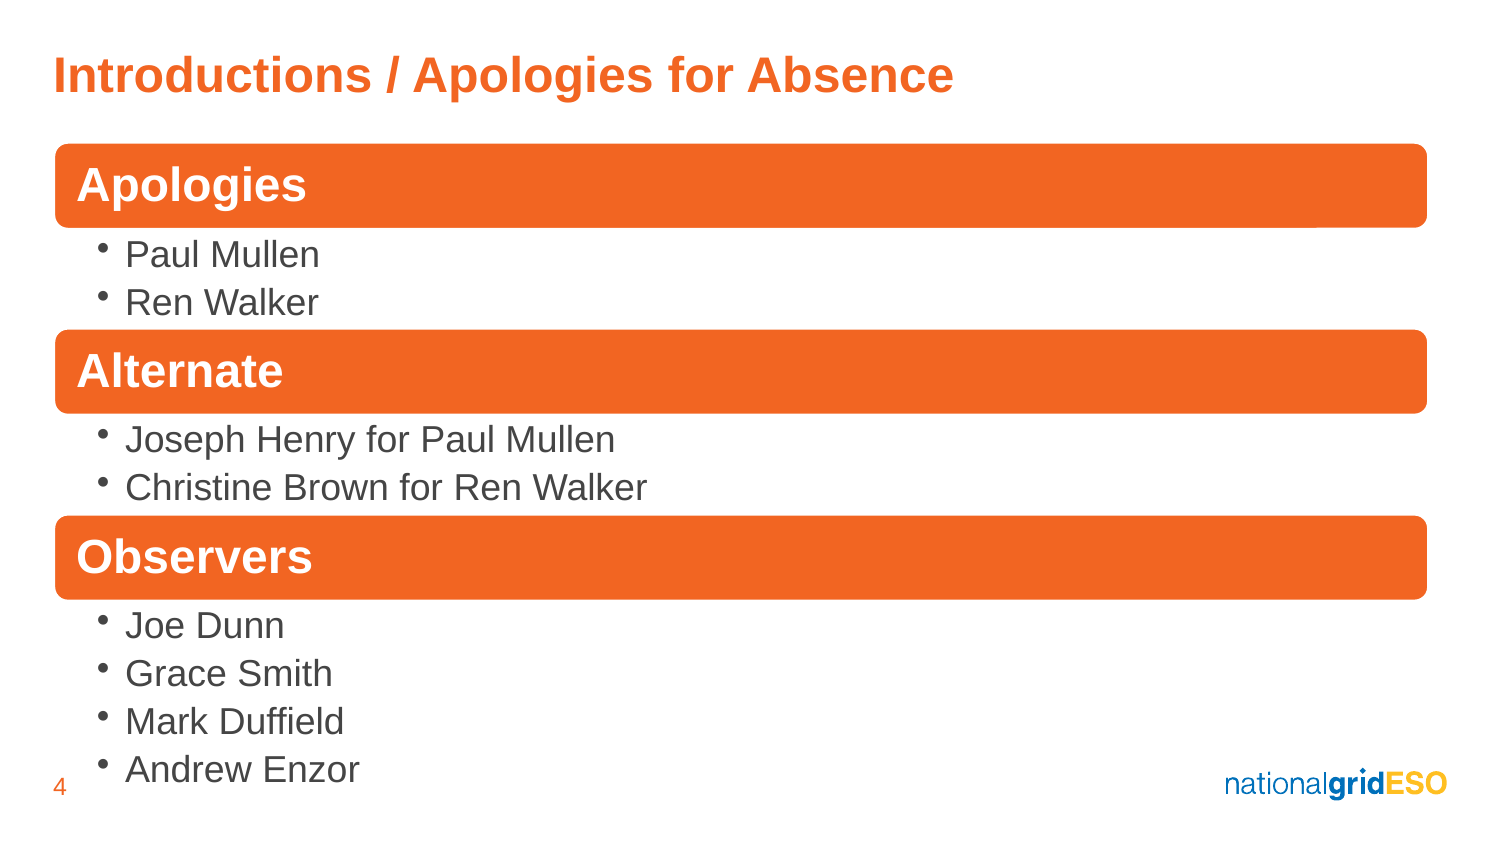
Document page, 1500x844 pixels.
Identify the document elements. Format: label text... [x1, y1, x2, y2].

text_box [52, 126, 1430, 809]
title Introductions / Apologies for Absence [53, 54, 1447, 103]
